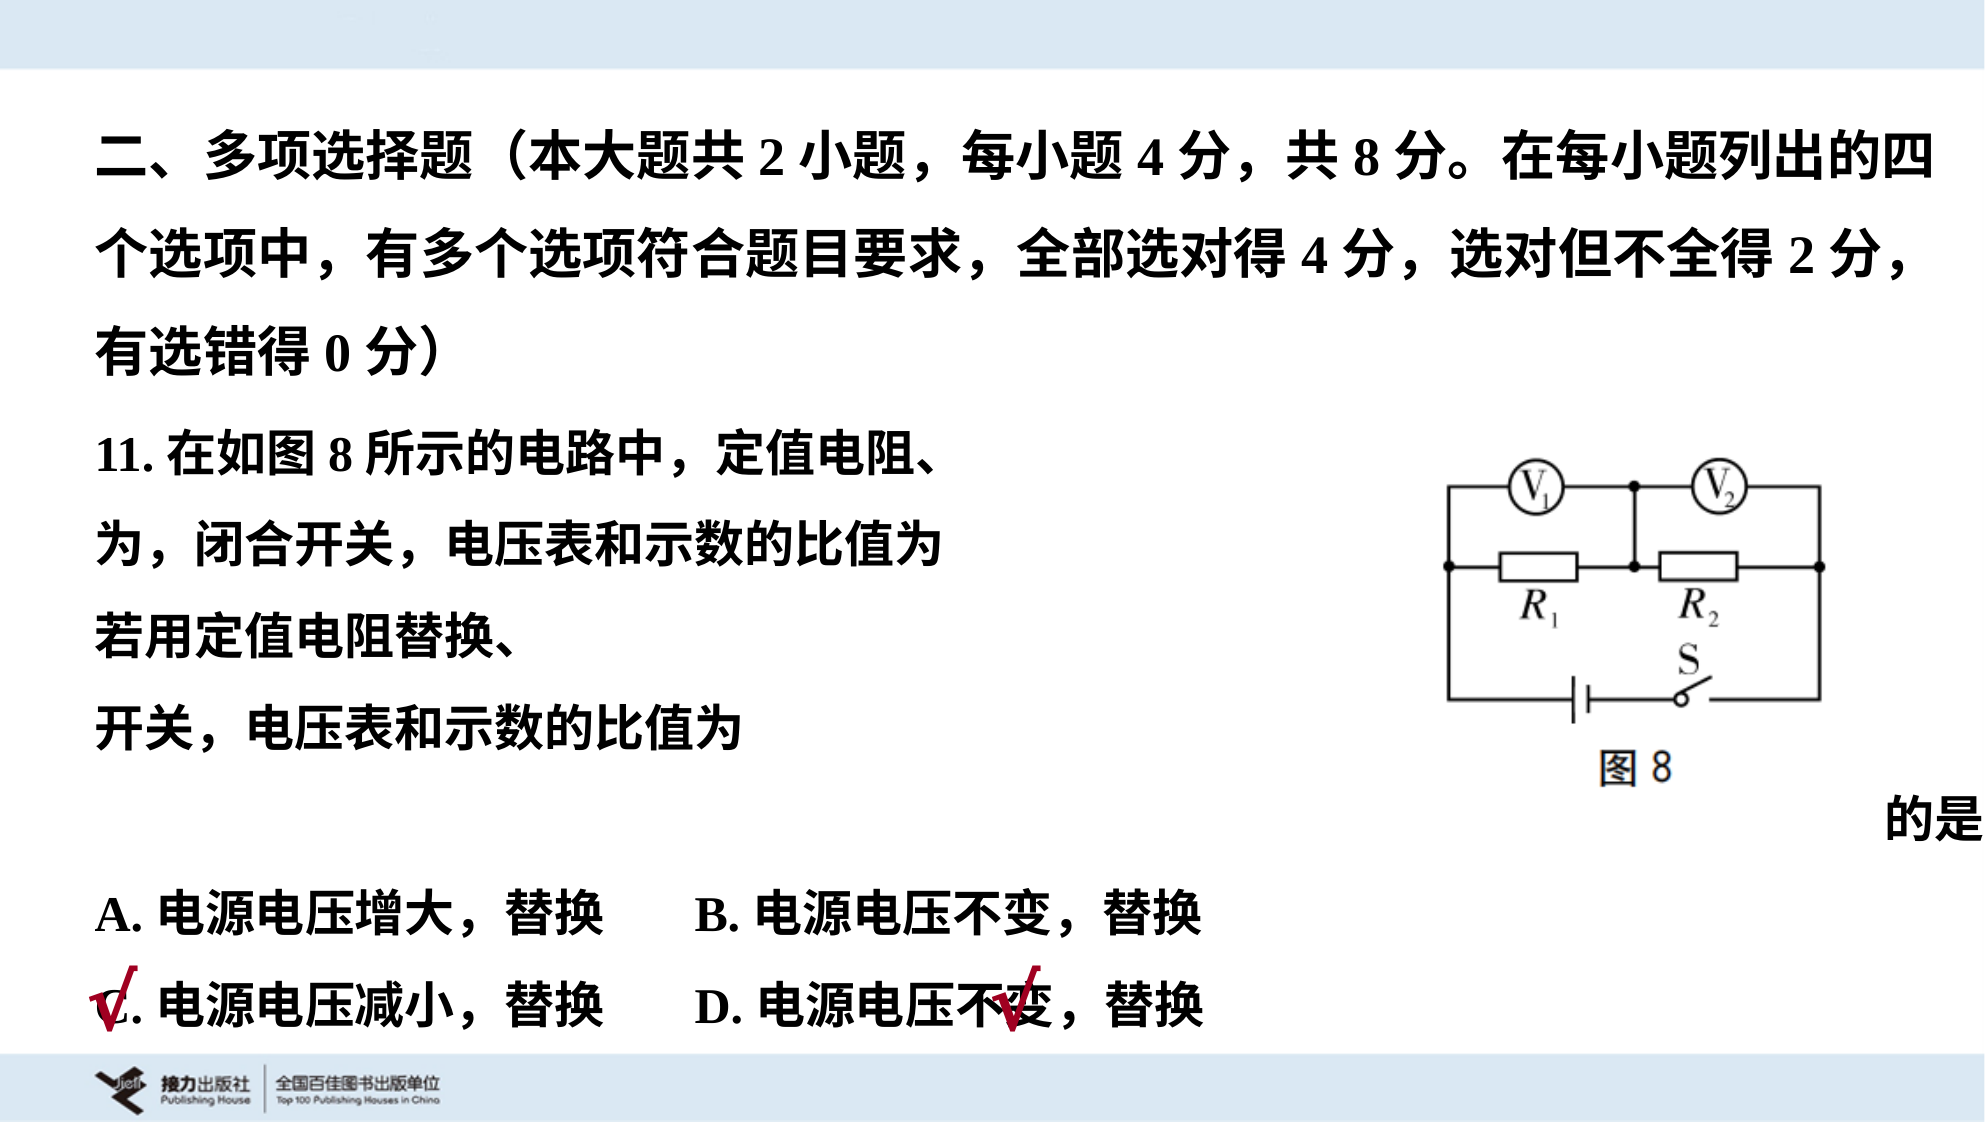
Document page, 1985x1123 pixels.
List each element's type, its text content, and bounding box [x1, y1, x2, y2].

picture [0, 0, 1985, 1122]
text_box √ [989, 953, 1125, 1046]
text_box 二、多项选择题（本大题共2小题，每小题4分，共8分。在每小题列出的四 个选项中，有多个选项符合题目要求，全部选对得4分，选对但不全得2分， 有选错得0分） [94, 88, 1892, 401]
text_box √ [86, 953, 139, 1047]
